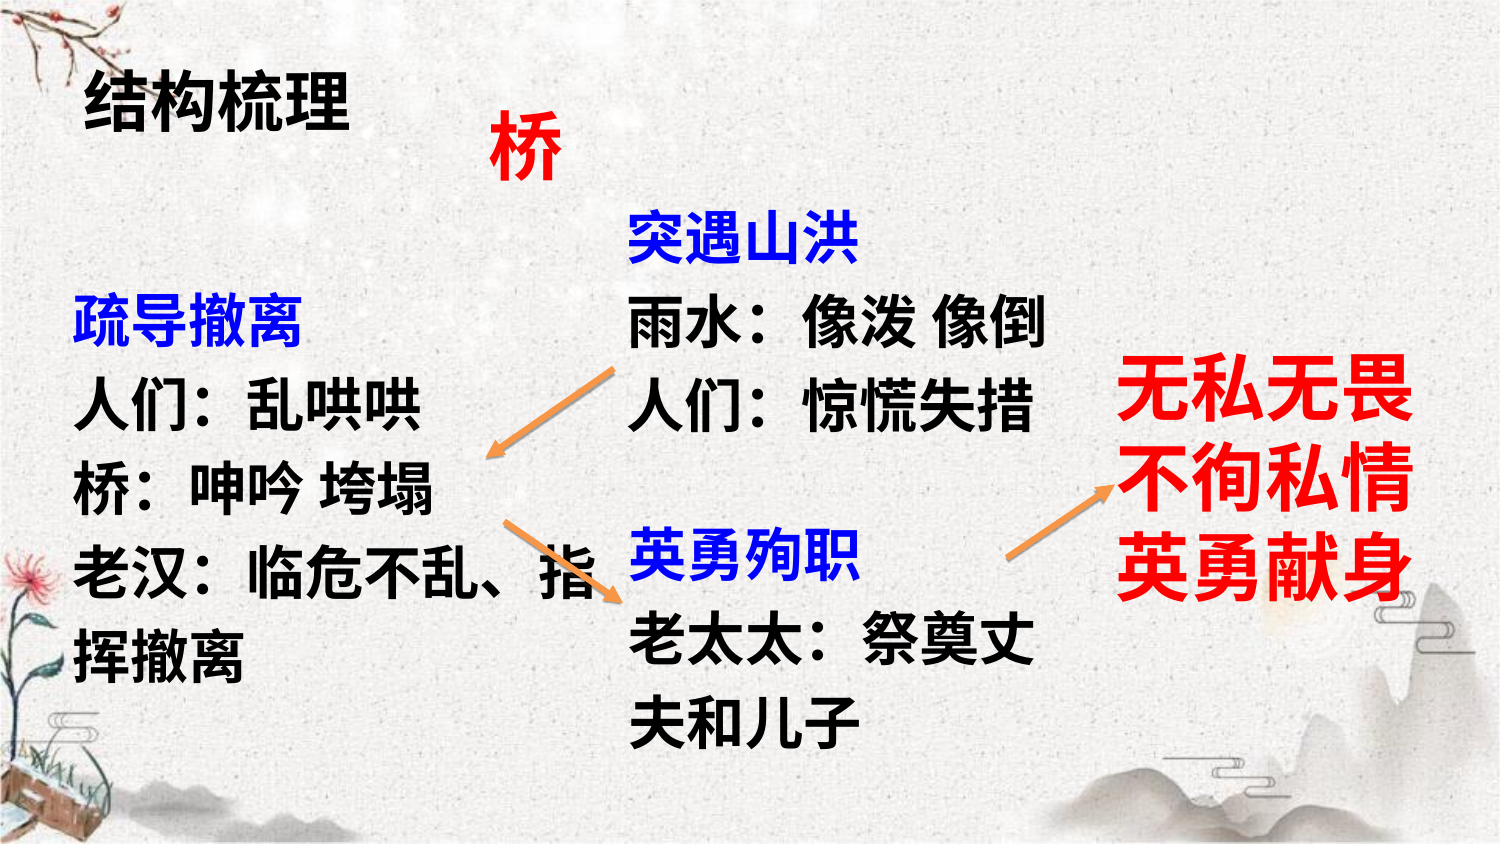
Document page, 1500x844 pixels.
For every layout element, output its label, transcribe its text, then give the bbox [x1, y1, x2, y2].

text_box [503, 521, 624, 604]
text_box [485, 368, 615, 459]
text_box 突遇山洪 雨水：像泼 像倒 人们：惊慌失措 [612, 179, 1104, 447]
text_box 桥 [473, 92, 600, 198]
text_box 无私无畏 不徇私情 英勇献身 [1084, 333, 1447, 618]
text_box 结构梳理 [69, 52, 433, 157]
text_box 疏导撤离 人们：乱哄哄 桥：呻吟 垮塌 老汉：临危不乱、指挥撤离 [57, 262, 614, 698]
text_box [1006, 484, 1116, 558]
text_box 英勇殉职 老太太：祭奠丈夫和儿子 [613, 496, 1106, 764]
picture [0, 0, 1500, 844]
